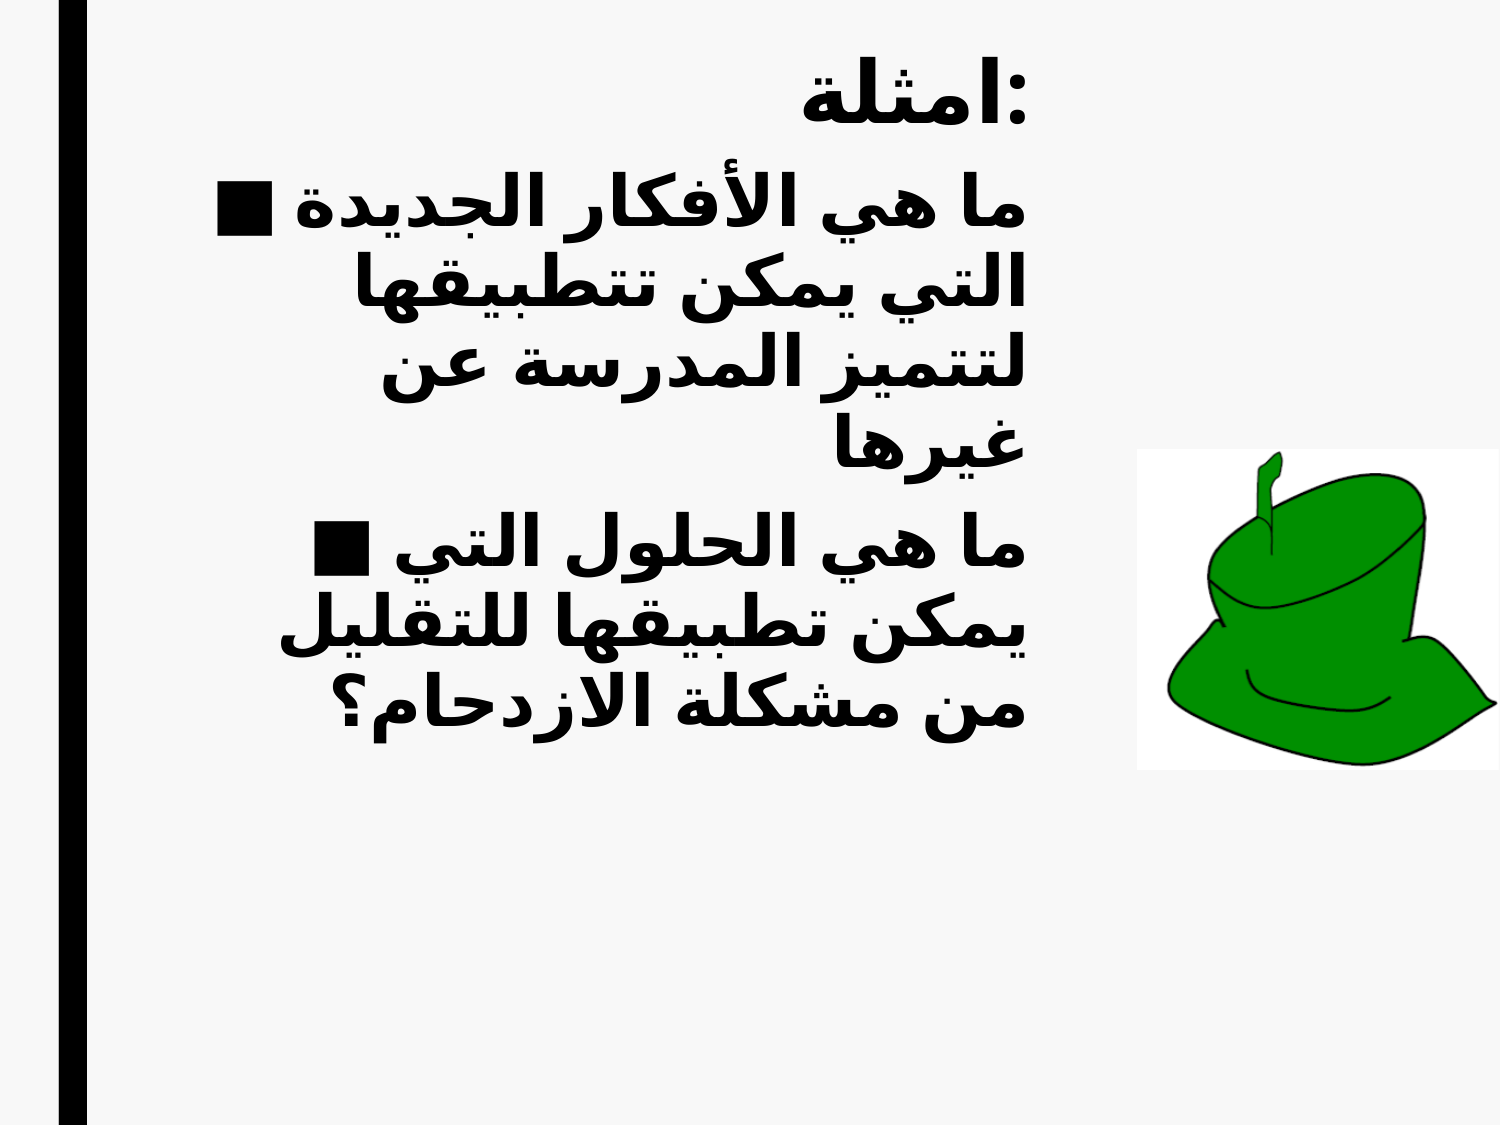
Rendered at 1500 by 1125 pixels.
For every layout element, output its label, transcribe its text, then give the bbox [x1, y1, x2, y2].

picture [1137, 449, 1500, 770]
list امثلة: ما هي الأفكار الجديدة التي يمكن تتطبيقها لتتميز المدرسة عن غيرها ما هي الحلول التي يمكن تطبيقها للتقليل من مشكلة الازدحام؟ [124, 36, 1039, 782]
